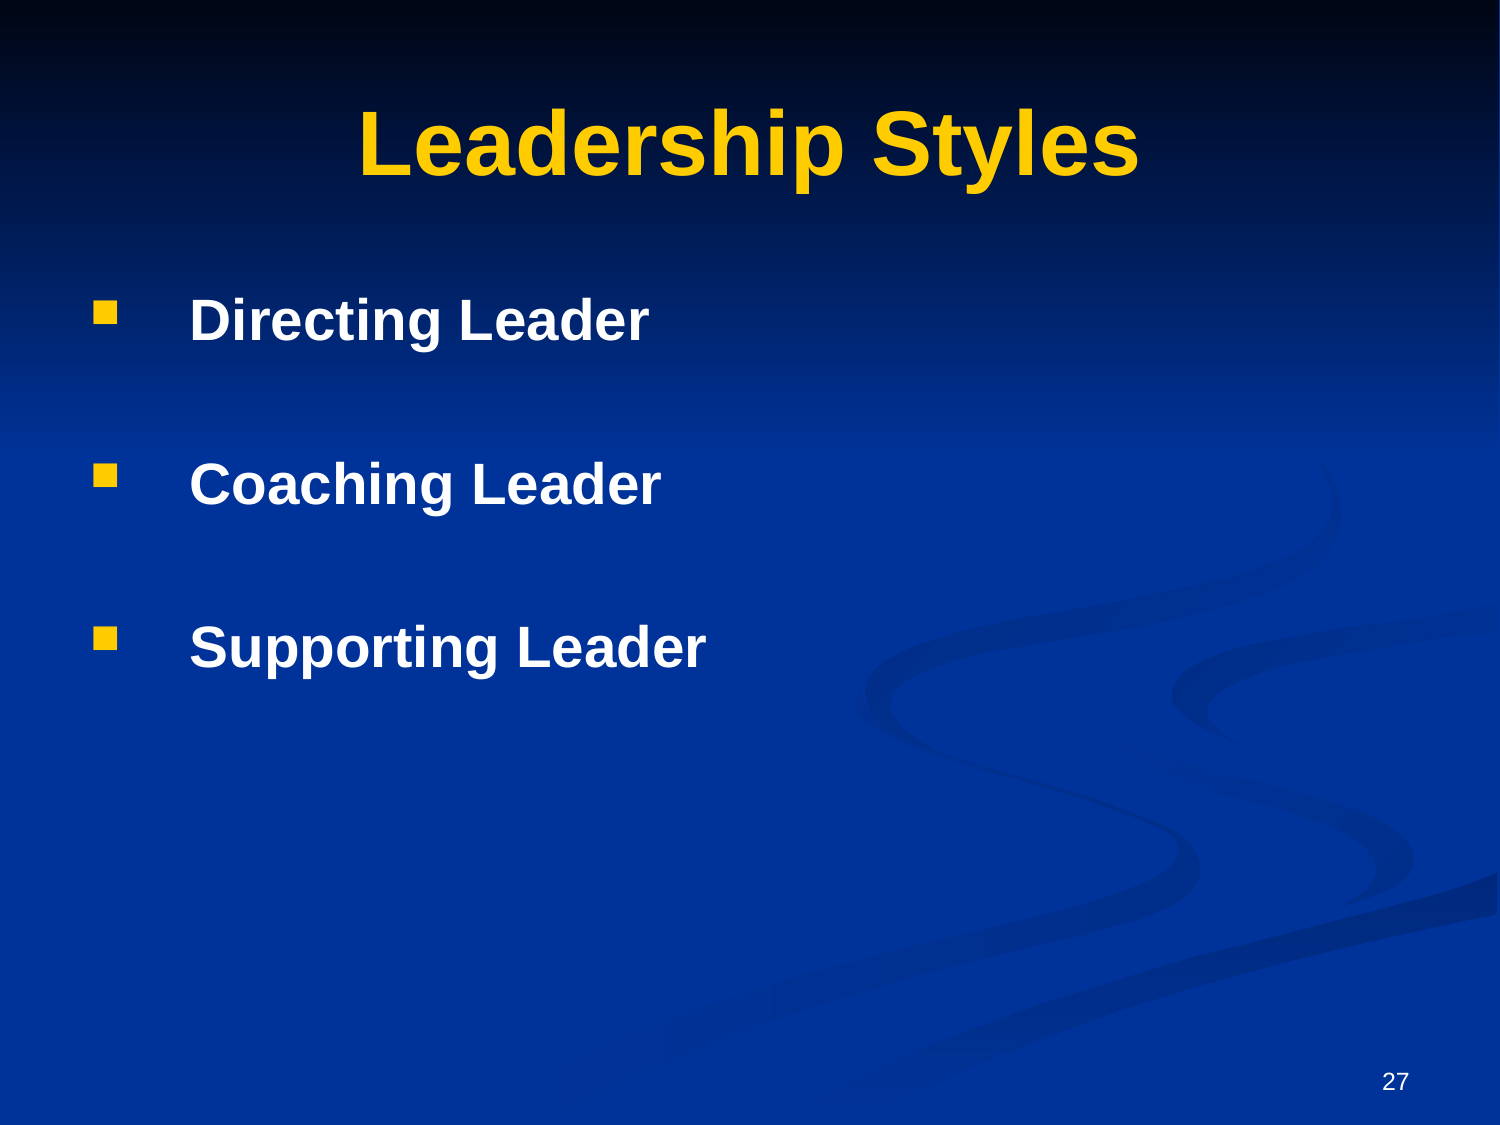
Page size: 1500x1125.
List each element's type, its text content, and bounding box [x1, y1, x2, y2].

list Directing Leader Coaching Leader Supporting Leader [74, 274, 1426, 1125]
title Leadership Styles [74, 44, 1426, 233]
